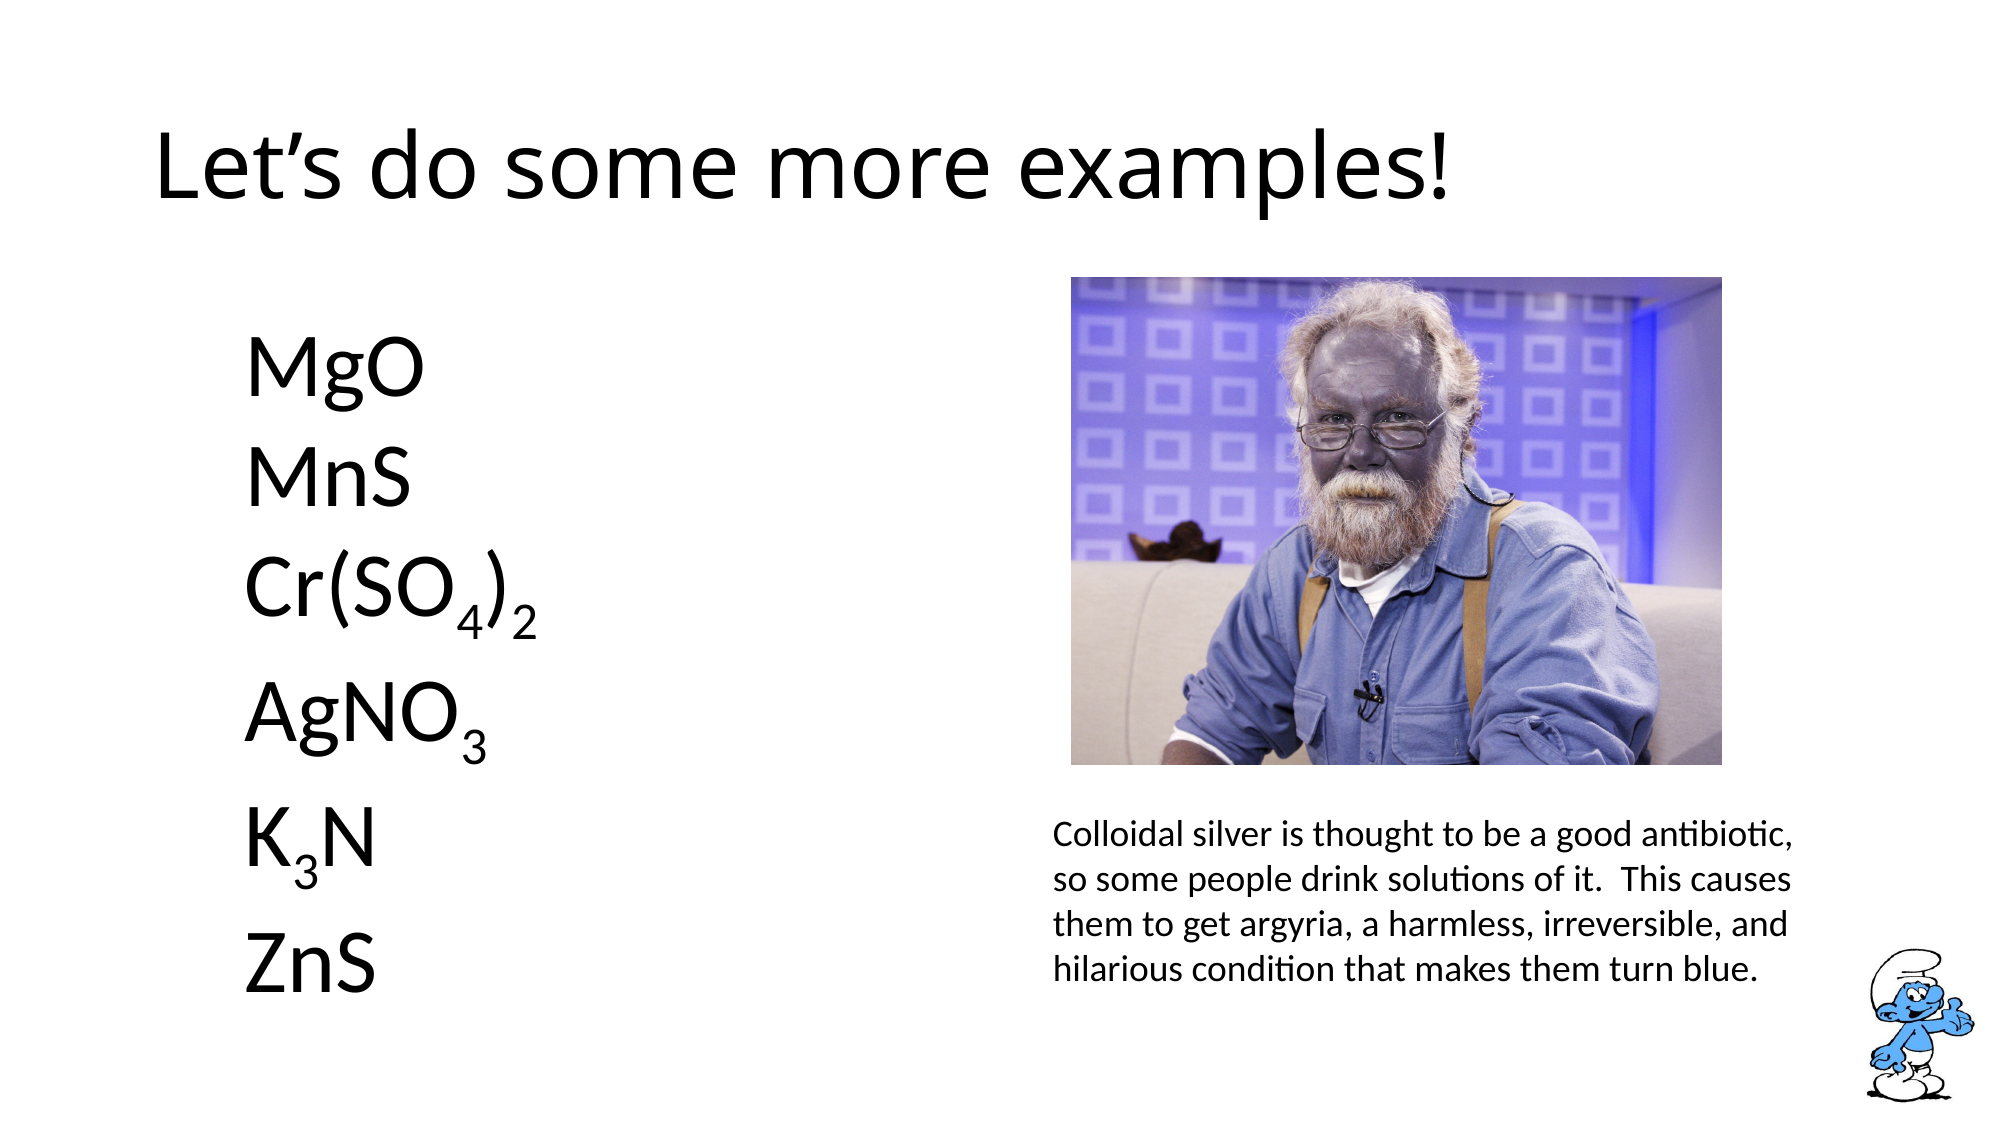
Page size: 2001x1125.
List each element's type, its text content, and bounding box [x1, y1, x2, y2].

title Let’s do some more examples! [137, 59, 1863, 278]
picture [1862, 945, 1977, 1104]
text_box Colloidal silver is thought to be a good antibiotic, so some people drink solutions of it. This causes them to get argyria, a harmless, irreversible, and hilarious condition that makes them turn blue. [1038, 801, 1840, 997]
text_box MgO MnS Cr(SO4)2 AgNO3 K3N ZnS [229, 297, 636, 1063]
picture [1071, 277, 1722, 765]
